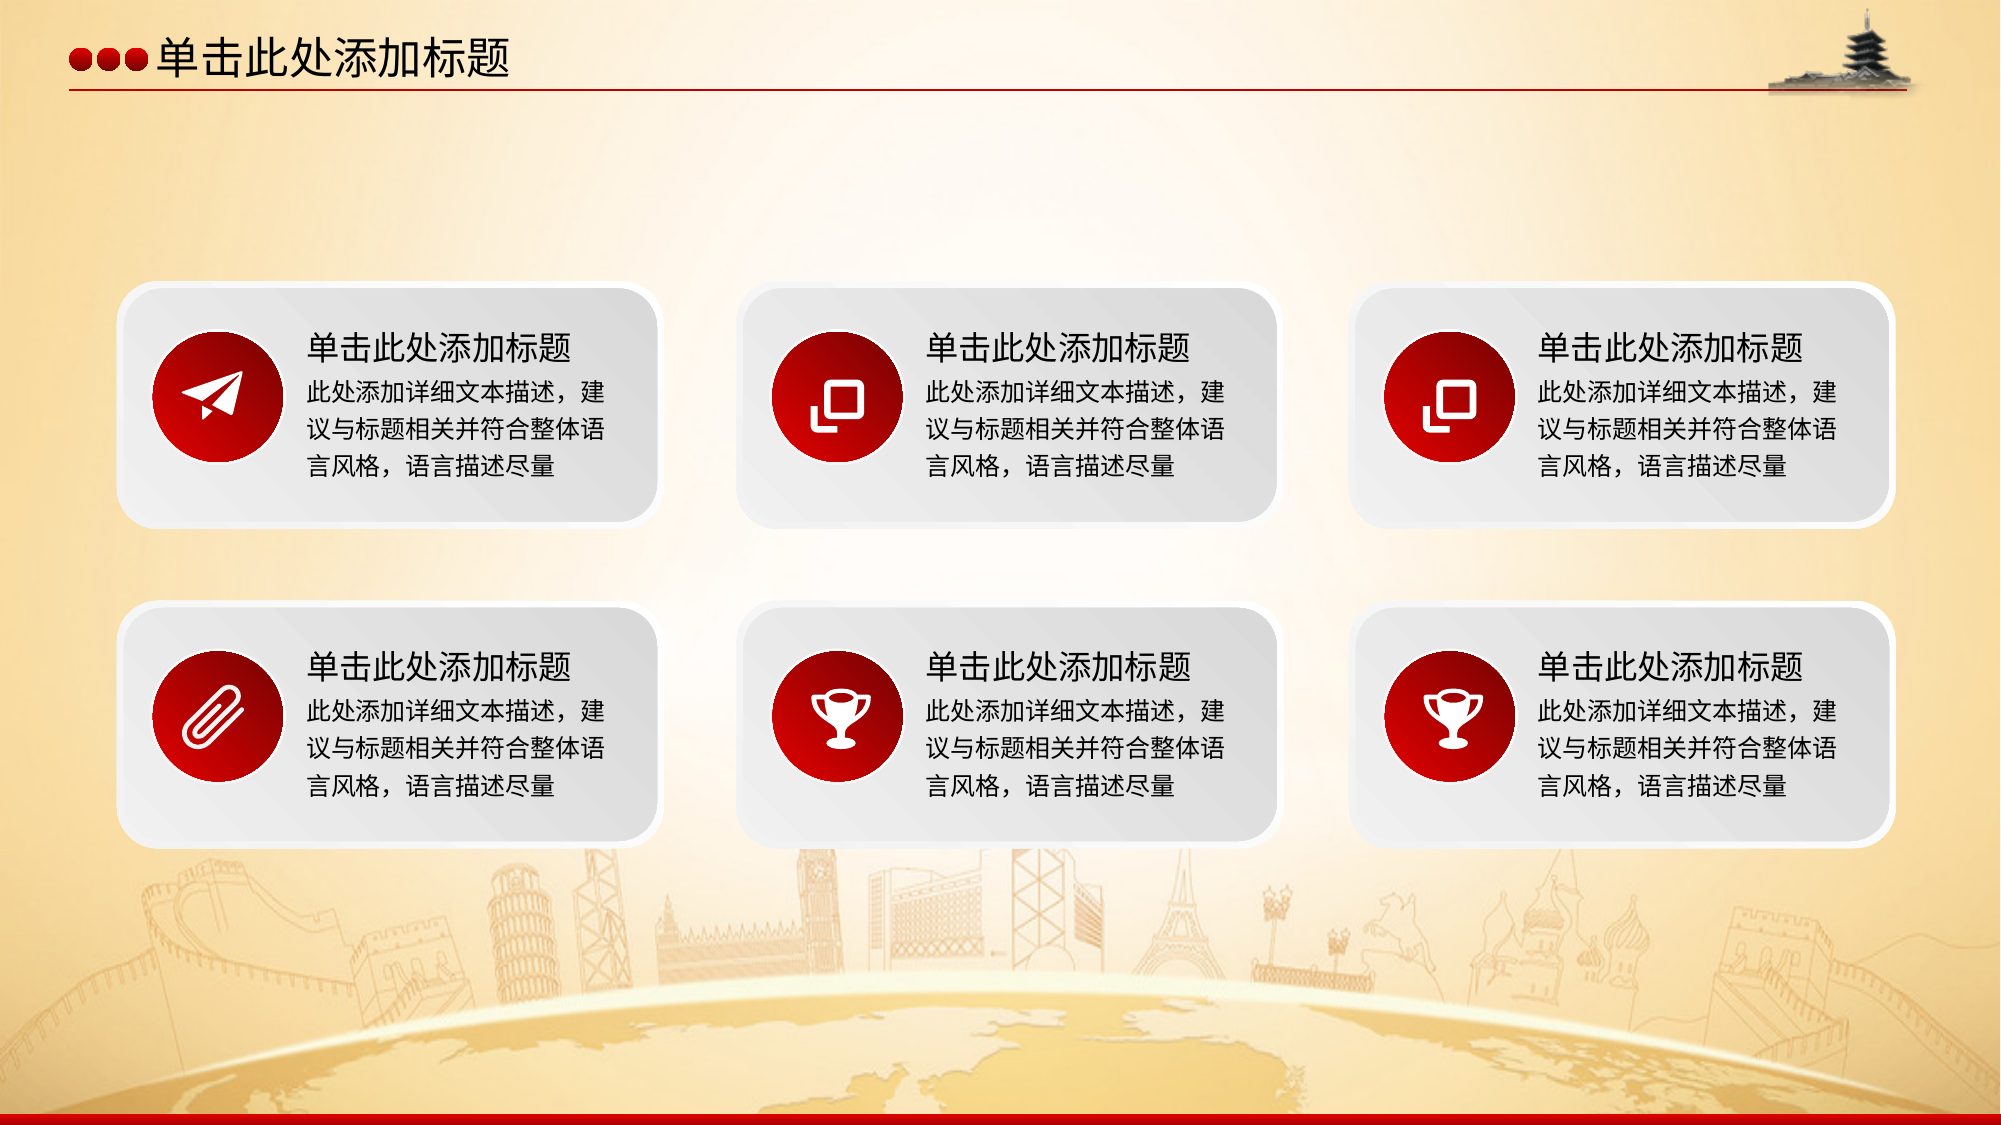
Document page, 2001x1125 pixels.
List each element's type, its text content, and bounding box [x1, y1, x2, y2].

text_box [123, 46, 150, 72]
text_box [96, 46, 122, 72]
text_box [1381, 329, 1518, 465]
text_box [1348, 281, 1896, 529]
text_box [1381, 648, 1518, 785]
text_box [116, 281, 664, 529]
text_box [116, 600, 664, 849]
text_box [149, 329, 286, 465]
text_box 单击此处添加标题 [155, 30, 512, 84]
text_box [1537, 648, 1857, 824]
text_box [0, 1114, 2000, 1125]
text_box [1348, 600, 1896, 849]
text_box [736, 281, 1284, 529]
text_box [149, 648, 286, 785]
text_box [736, 600, 1284, 849]
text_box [1537, 329, 1857, 505]
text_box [925, 329, 1245, 505]
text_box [925, 648, 1245, 824]
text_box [769, 329, 906, 465]
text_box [305, 648, 625, 824]
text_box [769, 648, 906, 785]
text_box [305, 329, 625, 505]
text_box [68, 46, 94, 72]
picture [0, 0, 2001, 1125]
